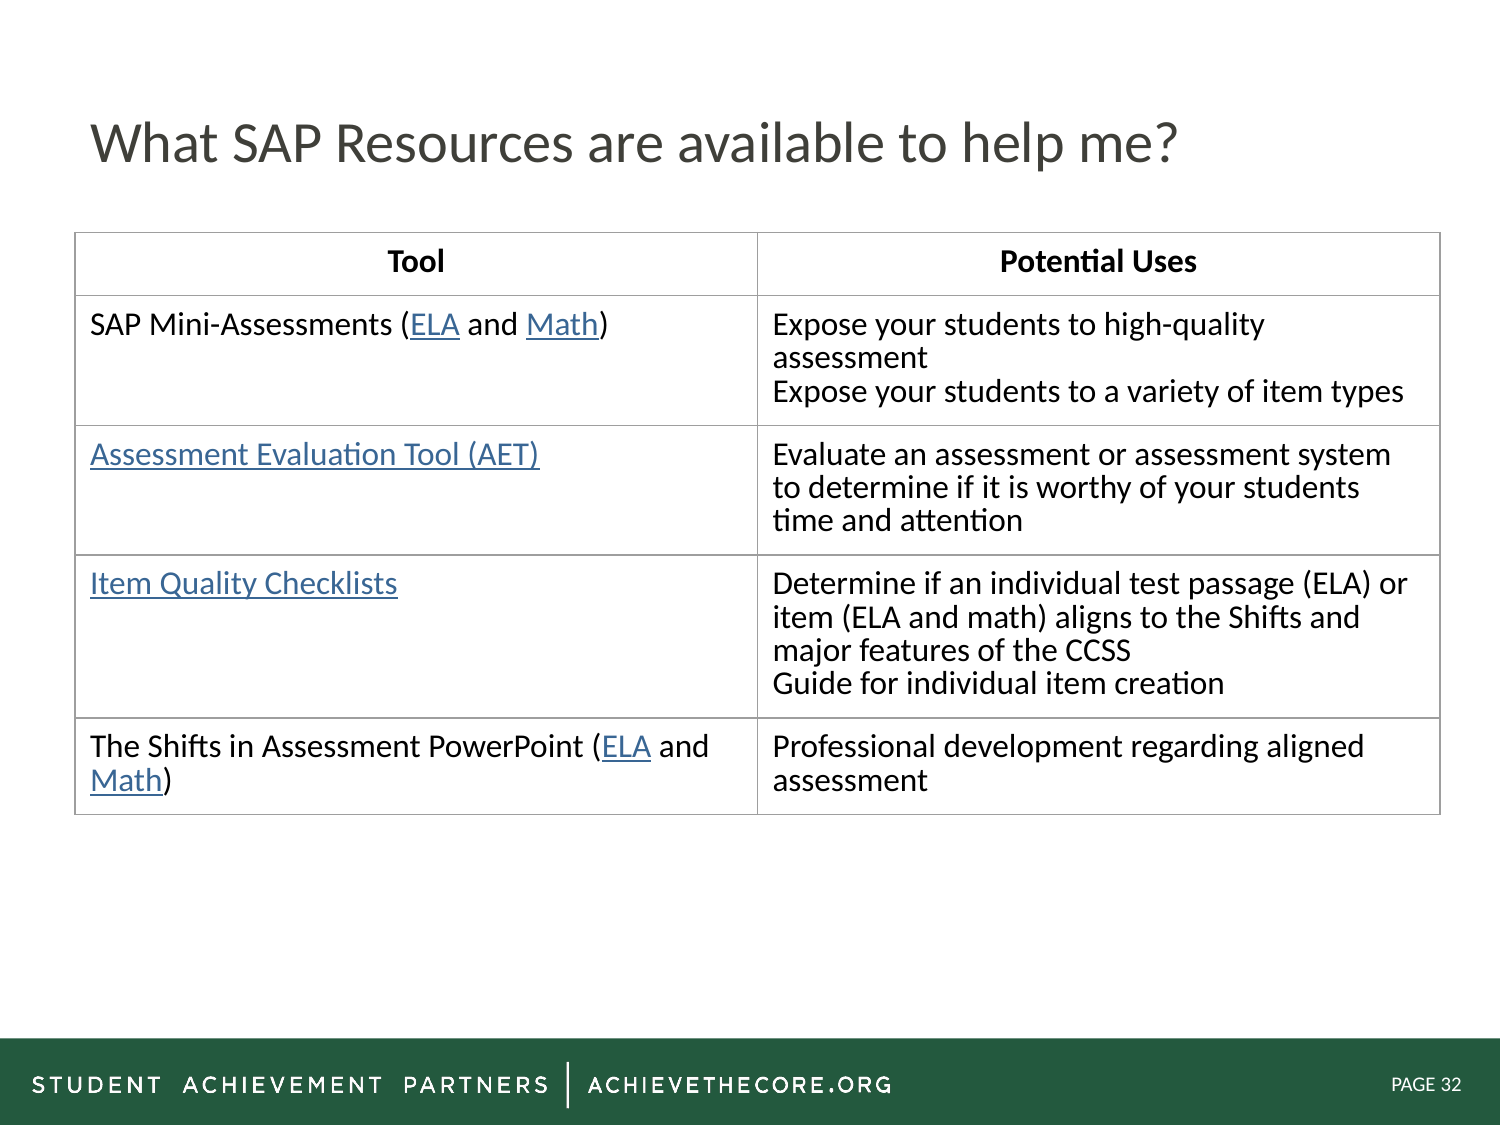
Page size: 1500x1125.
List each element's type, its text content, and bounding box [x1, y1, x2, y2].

table_cell Determine if an individual test passage (ELA) or item (ELA and math) aligns to the Shifts and major features of the CCSS Guide for individual item creation [758, 556, 1439, 717]
table_cell Assessment Evaluation Tool (AET) [76, 426, 757, 554]
table_cell Expose your students to high-quality assessment Expose your students to a variety of item types [758, 296, 1439, 425]
table_cell Item Quality Checklists [76, 556, 757, 717]
table_cell SAP Mini-Assessments (ELA and Math) [76, 296, 757, 425]
table_cell The Shifts in Assessment PowerPoint (ELA and Math) [76, 719, 757, 814]
title What SAP Resources are available to help me? [75, 45, 1425, 232]
picture [12, 1055, 911, 1112]
table_header Tool [76, 233, 757, 295]
table_header Potential Uses [758, 233, 1439, 295]
table_cell Professional development regarding aligned assessment [758, 719, 1439, 814]
table_cell Evaluate an assessment or assessment system to determine if it is worthy of your students time and attention [758, 426, 1439, 554]
